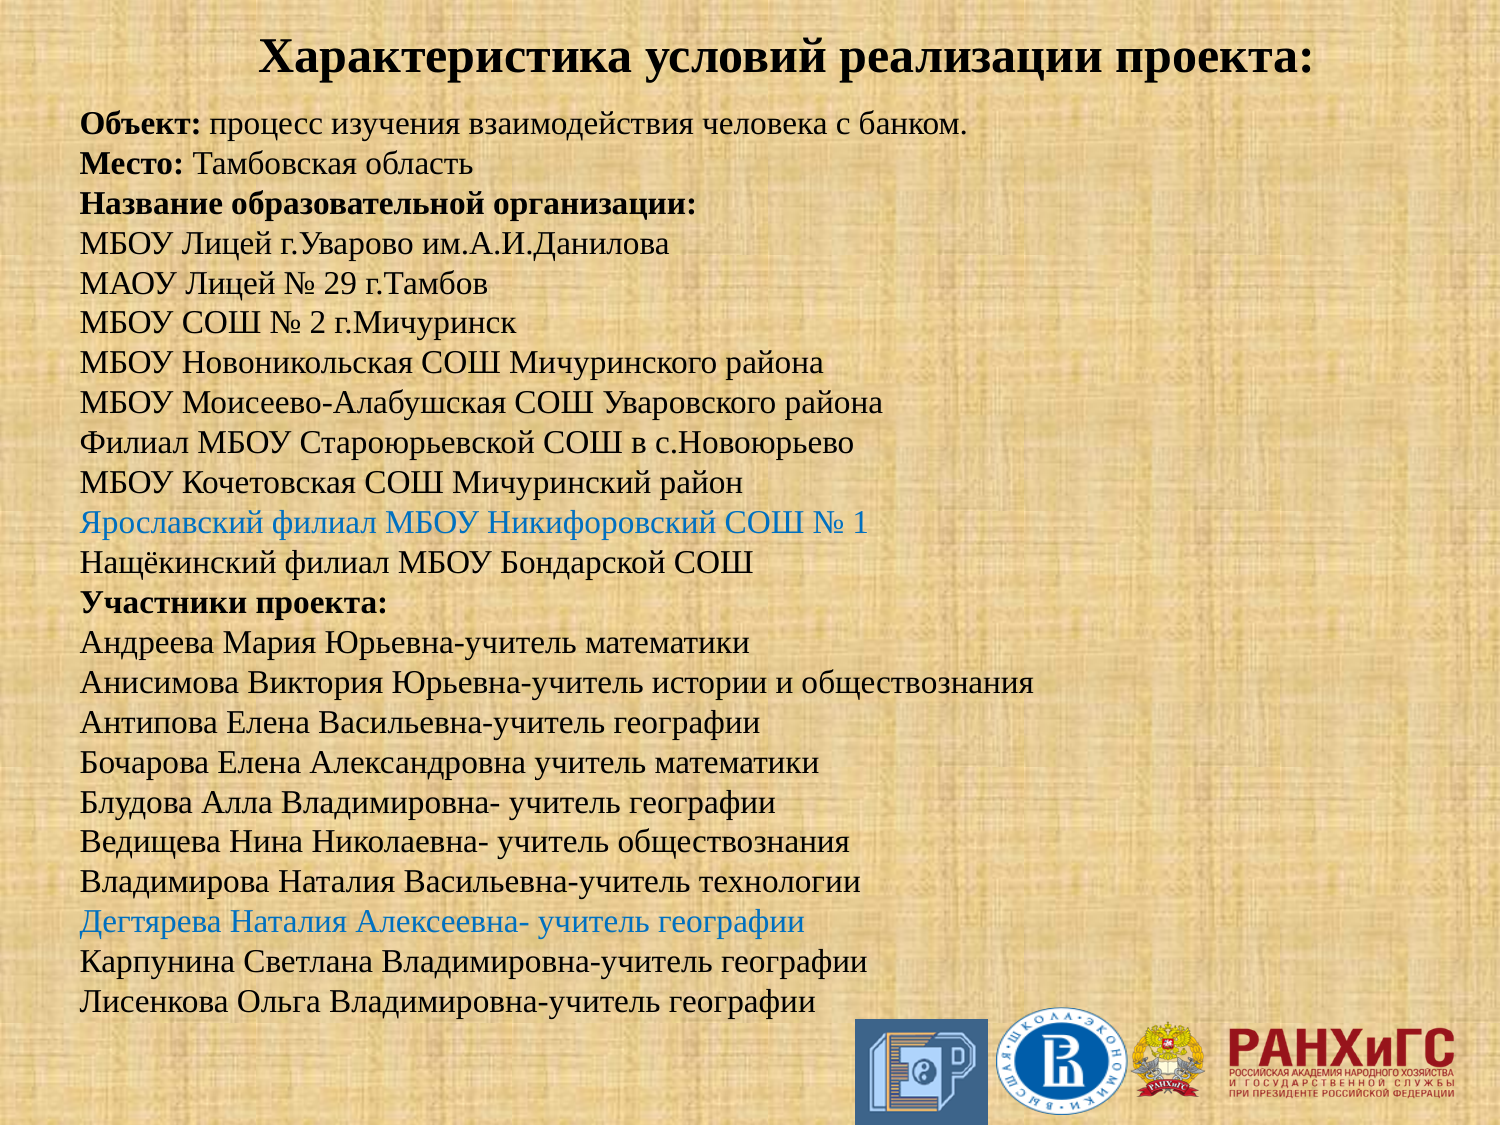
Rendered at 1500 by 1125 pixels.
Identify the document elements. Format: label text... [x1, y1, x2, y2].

title Характеристика условий реализации проекта: [102, 39, 1398, 93]
picture [0, 0, 1500, 1125]
text_box Объект: процесс изучения взаимодействия человека с банком. Место: Тамбовская область Название образовательной организации: МБОУ Лицей г.Уварово им.А.И.Данилова МАОУ Лицей № 29 г.Тамбов МБОУ СОШ № 2 г.Мичуринск МБОУ Новоникольская СОШ Мичуринского района МБОУ Моисеево-Алабушская СОШ Уваровского района Филиал МБОУ Староюрьевской СОШ в с.Новоюрьево МБОУ Кочетовская СОШ Мичуринский район Ярославский филиал МБОУ Никифоровский СОШ № 1 Нащёкинский филиал МБОУ Бондарской СОШ Участники проекта: Андреева Мария Юрьевна-учитель математики Анисимова Виктория Юрьевна-учитель истории и обществознания Антипова Елена Васильевна-учитель географии Бочарова Елена Александровна учитель математики Блудова Алла Владимировна- учитель географии Ведищева Нина Николаевна- учитель обществознания Владимирова Наталия Васильевна-учитель технологии Дегтярева Наталия Алексеевна- учитель географии Карпунина Светлана Владимировна-учитель географии Лисенкова Ольга Владимировна-учитель географии [64, 93, 1411, 1067]
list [995, 1007, 1129, 1115]
